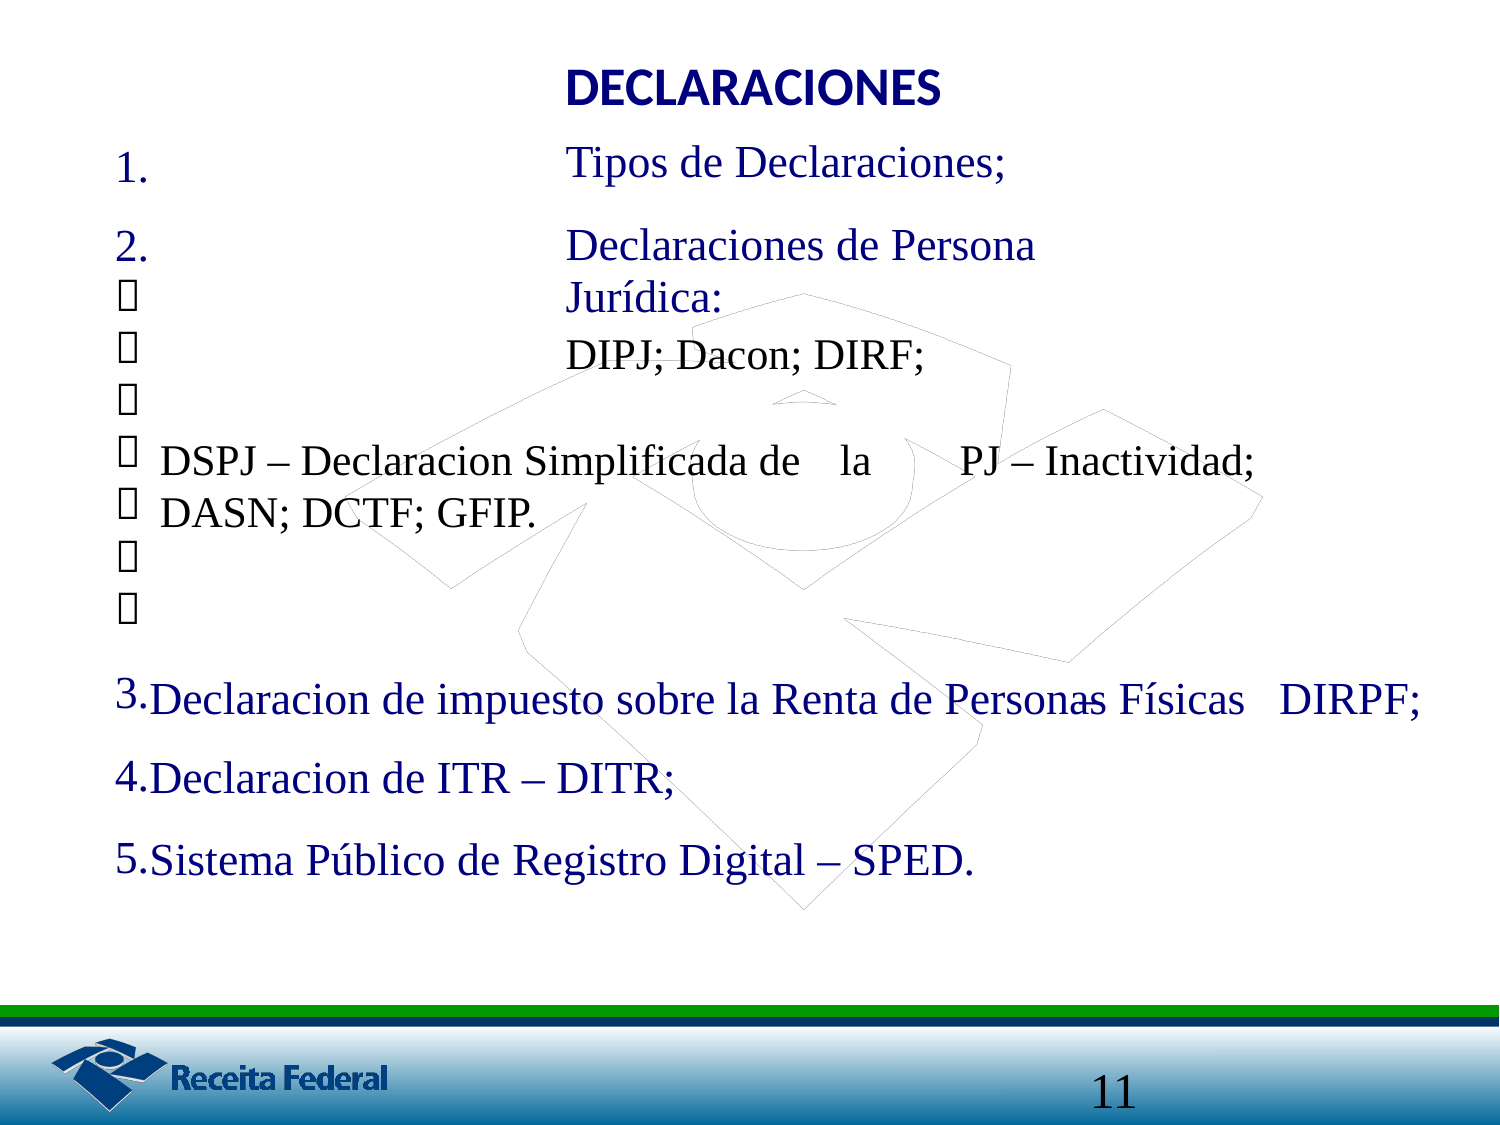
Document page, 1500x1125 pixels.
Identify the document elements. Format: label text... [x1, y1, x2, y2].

text_box [334, 279, 1273, 437]
text_box [50, 1037, 169, 1116]
text_box – [1077, 675, 1112, 725]
text_box [167, 1058, 395, 1097]
text_box [334, 890, 1273, 940]
text_box [0, 1017, 1499, 1027]
text_box Declaracion de impuesto sobre la Renta de Personas Física Declaracion de ITR – DITR; Sistema Público de Registro Digital – SPED. [147, 674, 1325, 890]
text_box s DIRPF; [1112, 675, 1500, 725]
text_box DECLARACIONES Tipos de Declaraciones; Declaraciones de Persona Jurídica: DIPJ; Dacon; DIRF; [157, 61, 1150, 433]
text_box la PJ – Inactividad; [793, 437, 1300, 486]
text_box [0, 1010, 1499, 1017]
text_box [334, 486, 1273, 674]
text_box 1. 2.        3. 4. 5. [101, 142, 158, 891]
text_box 11 [1087, 1065, 1150, 1120]
text_box DSPJ – Declaracion Simplificada de DASN; DCTF; GFIP. [157, 437, 1038, 643]
text_box [0, 1005, 1499, 1010]
